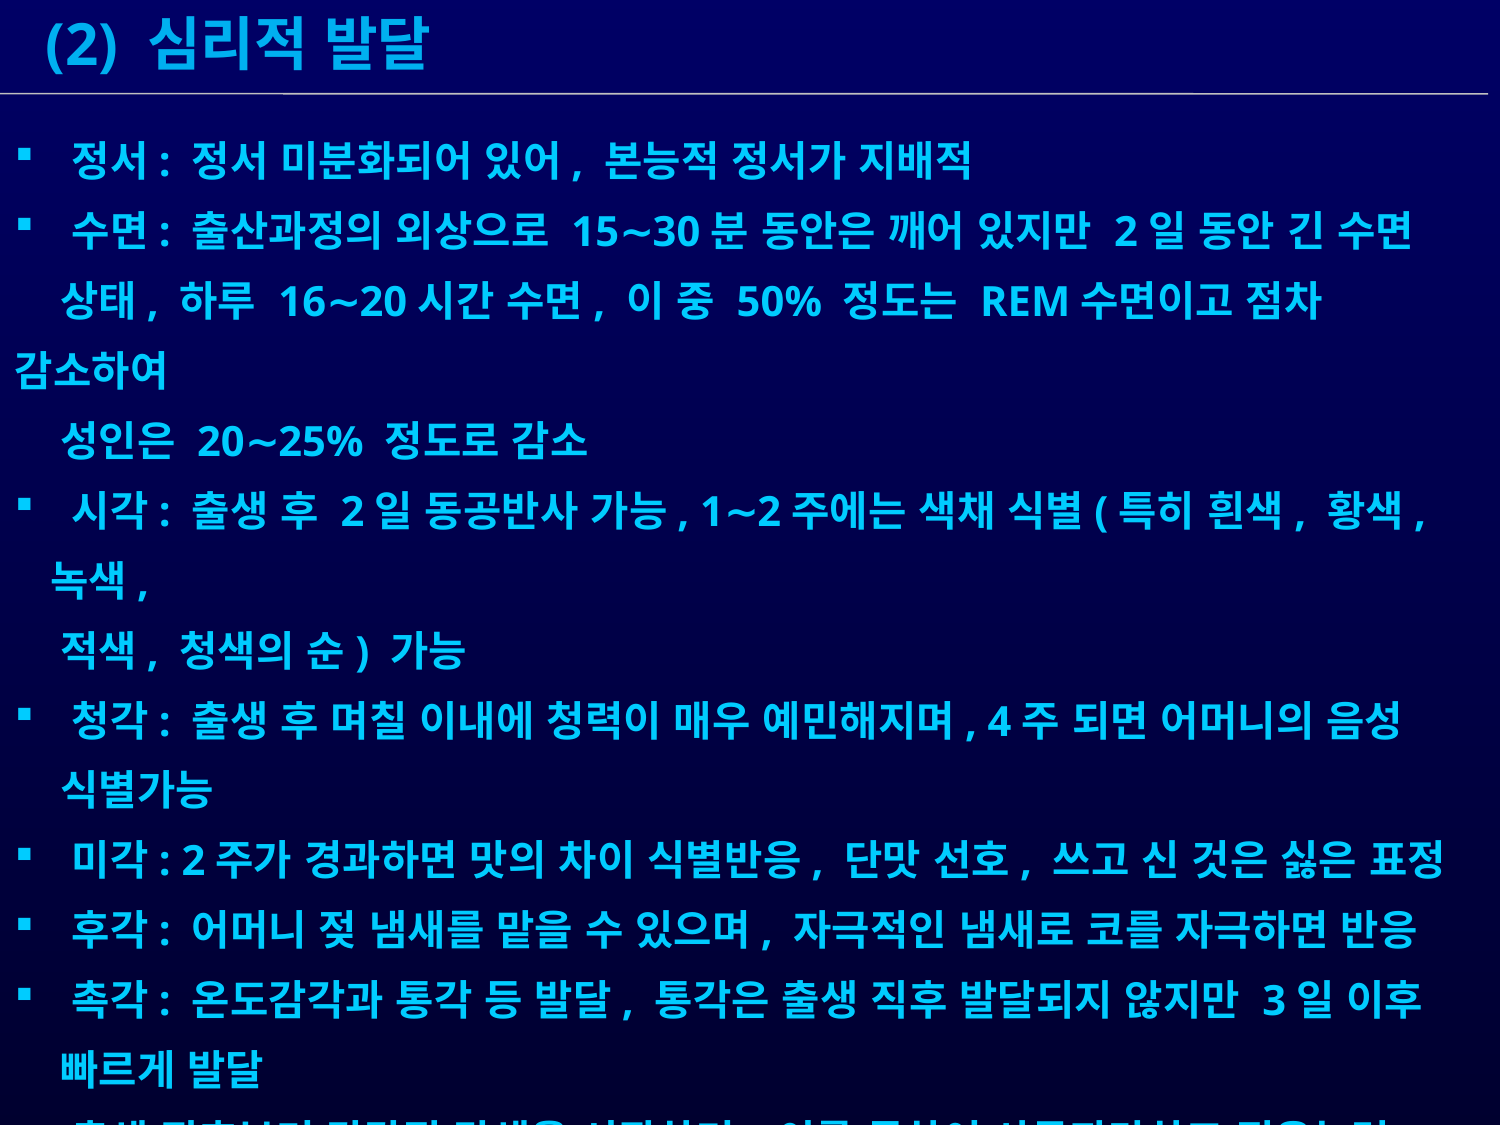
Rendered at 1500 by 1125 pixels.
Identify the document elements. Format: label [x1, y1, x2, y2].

text_box [0, 0, 1500, 1102]
